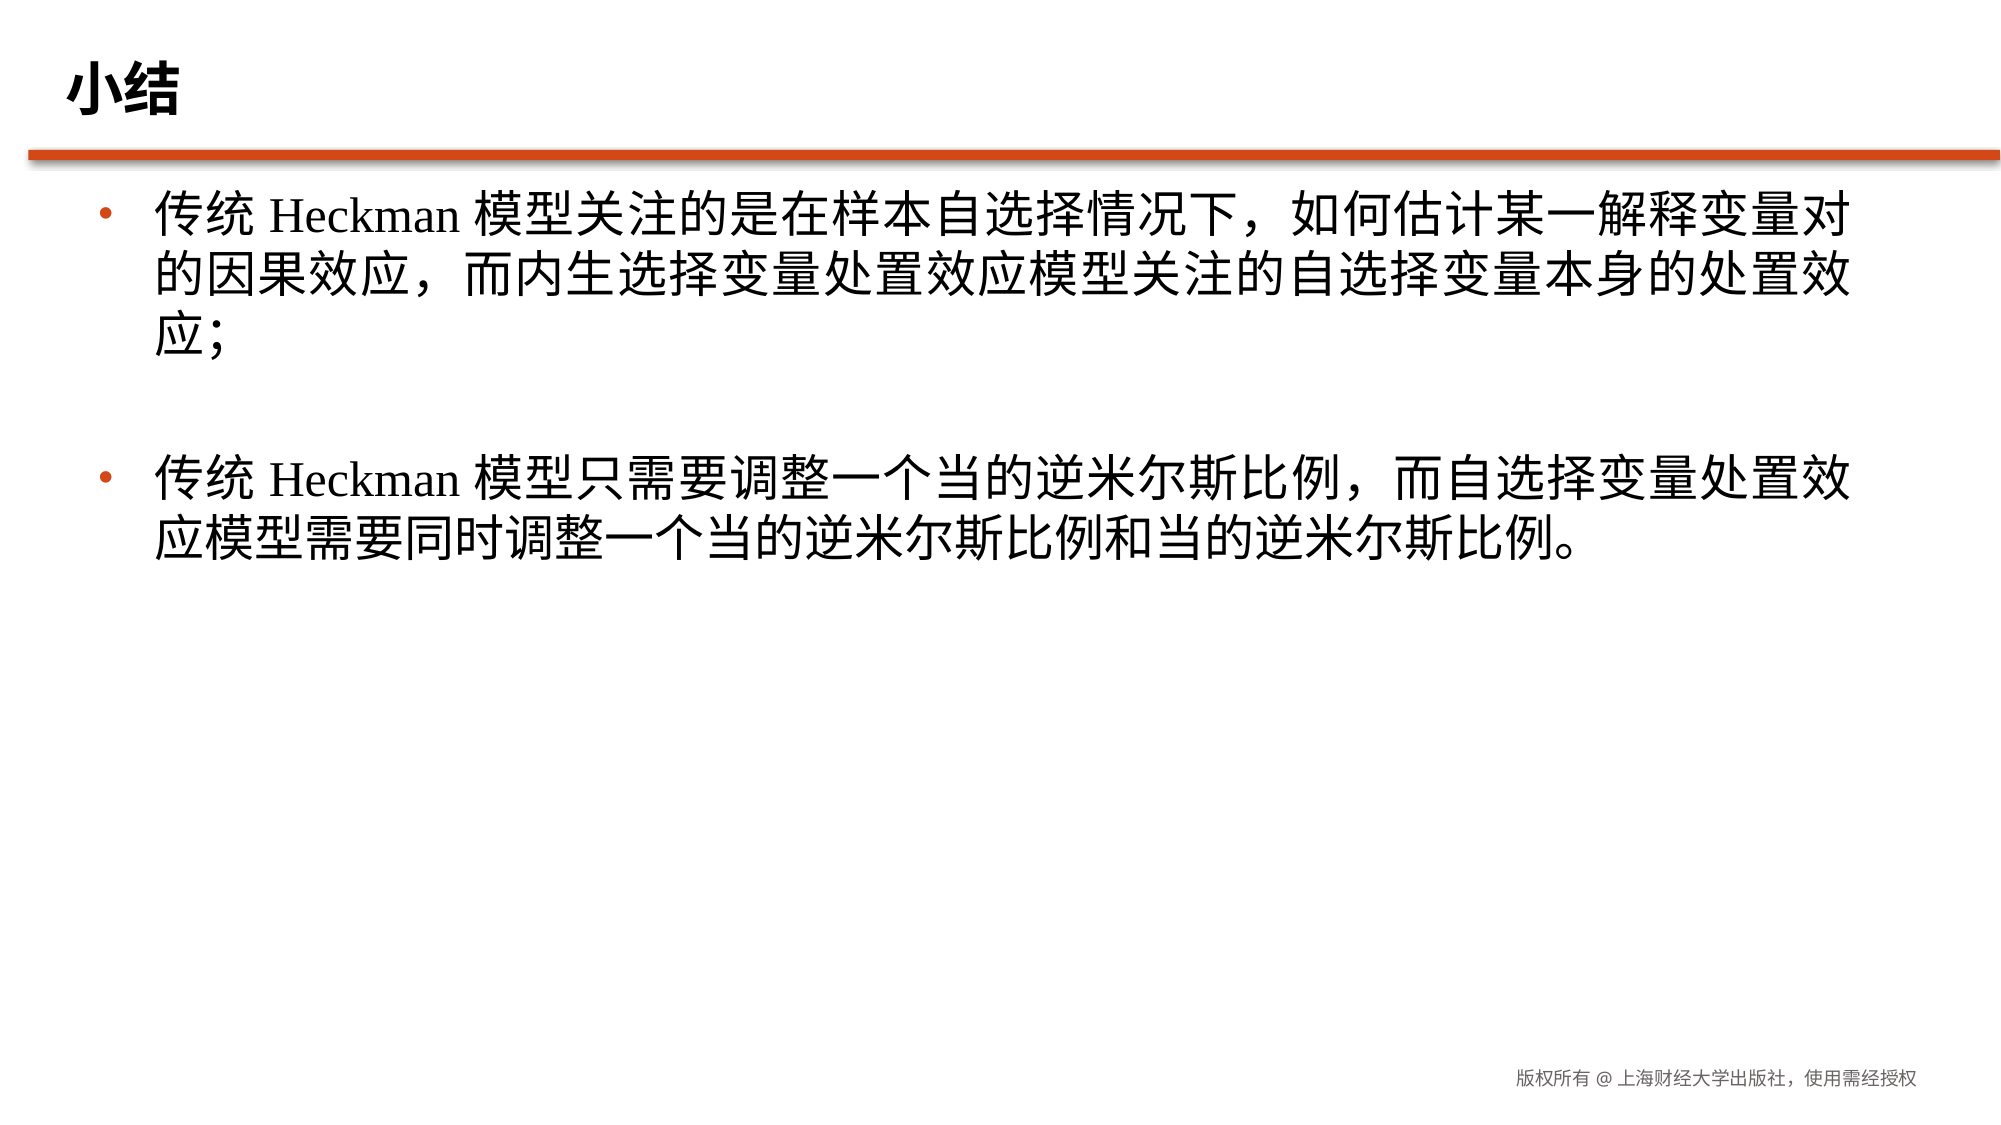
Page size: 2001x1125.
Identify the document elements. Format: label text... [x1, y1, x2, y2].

footer 版权所有@上海财经大学出版社，使用需经授权 [1483, 1046, 1950, 1109]
title 小结 [50, 50, 1825, 138]
